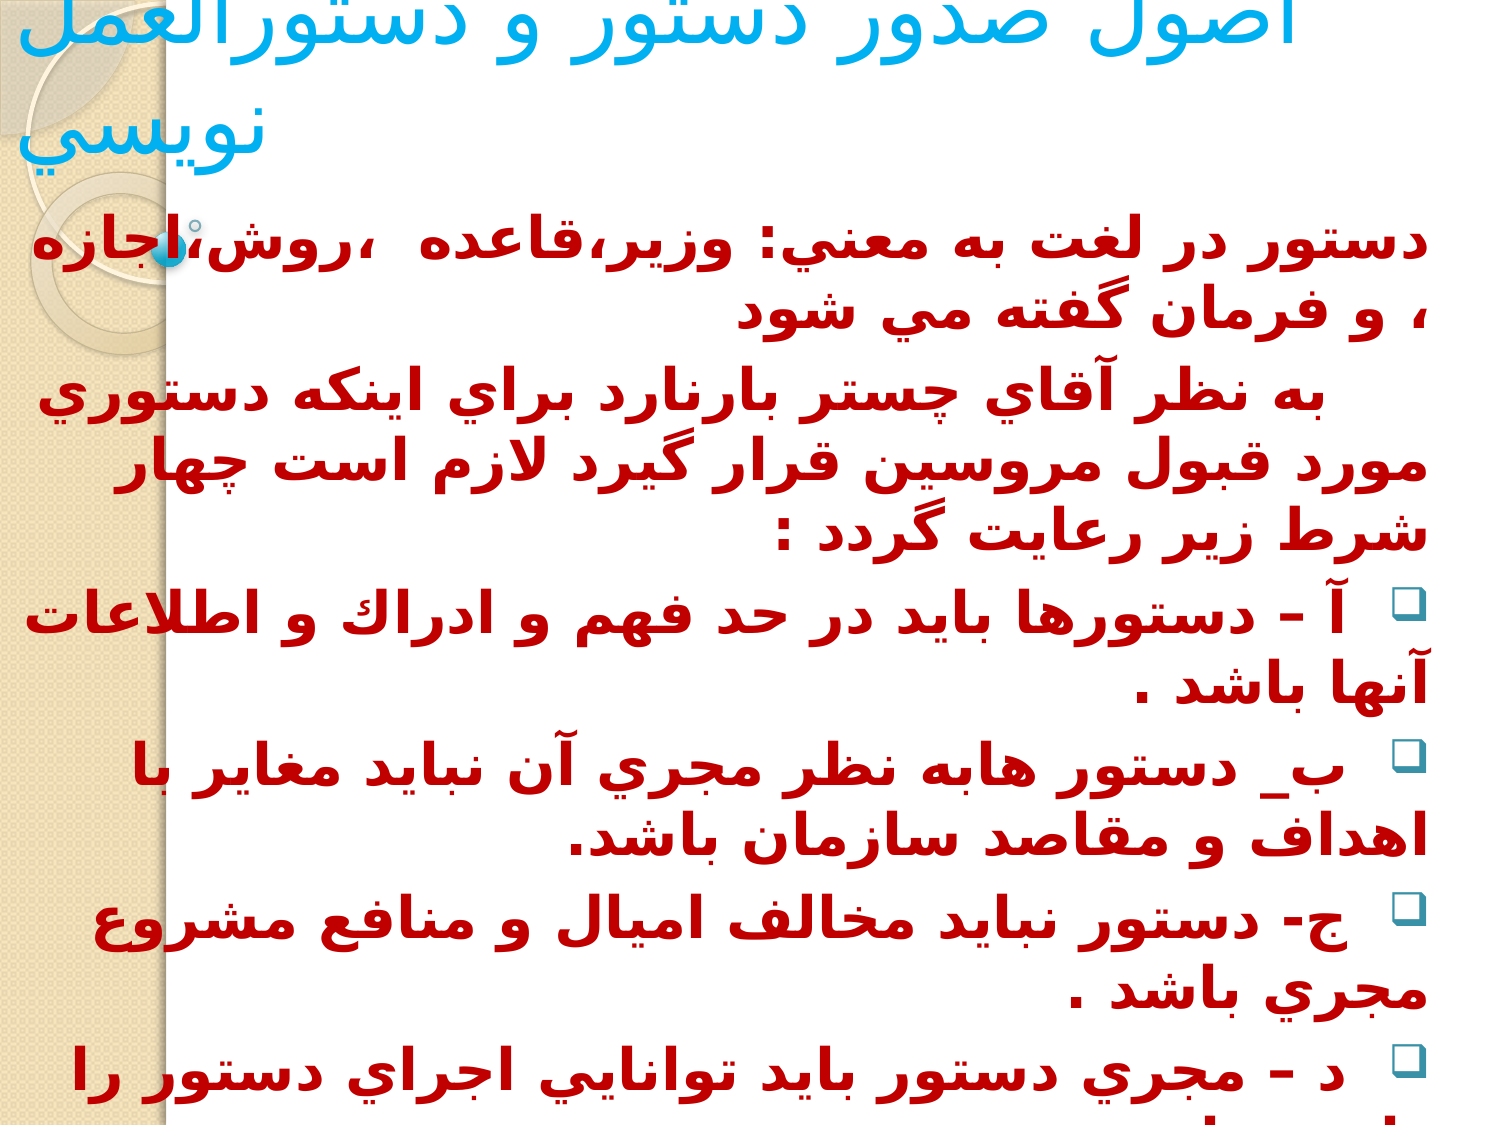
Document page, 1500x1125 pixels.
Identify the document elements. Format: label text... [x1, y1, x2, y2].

title اصول صدور دستور و دستورالعمل نويسي [0, 50, 1450, 179]
subtitle دستور در لغت به معني: وزير،قاعده ،روش،اجازه ، و فرمان گفته مي شود به نظر آقاي چستر بارنارد براي اينكه دستوري مورد قبول مروسين قرار گيرد لازم است چهار شرط زير رعايت گردد : آ – دستورها بايد در حد فهم و ادراك و اطلاعات آنها باشد . ب_ دستور هابه نظر مجري آن نبايد مغاير با اهداف و مقاصد سازمان باشد. ج- دستور نبايد مخالف اميال و منافع مشروع مجري باشد . د – مجري دستور بايد توانايي اجراي دستور را داشته باشد . [0, 200, 1450, 1075]
